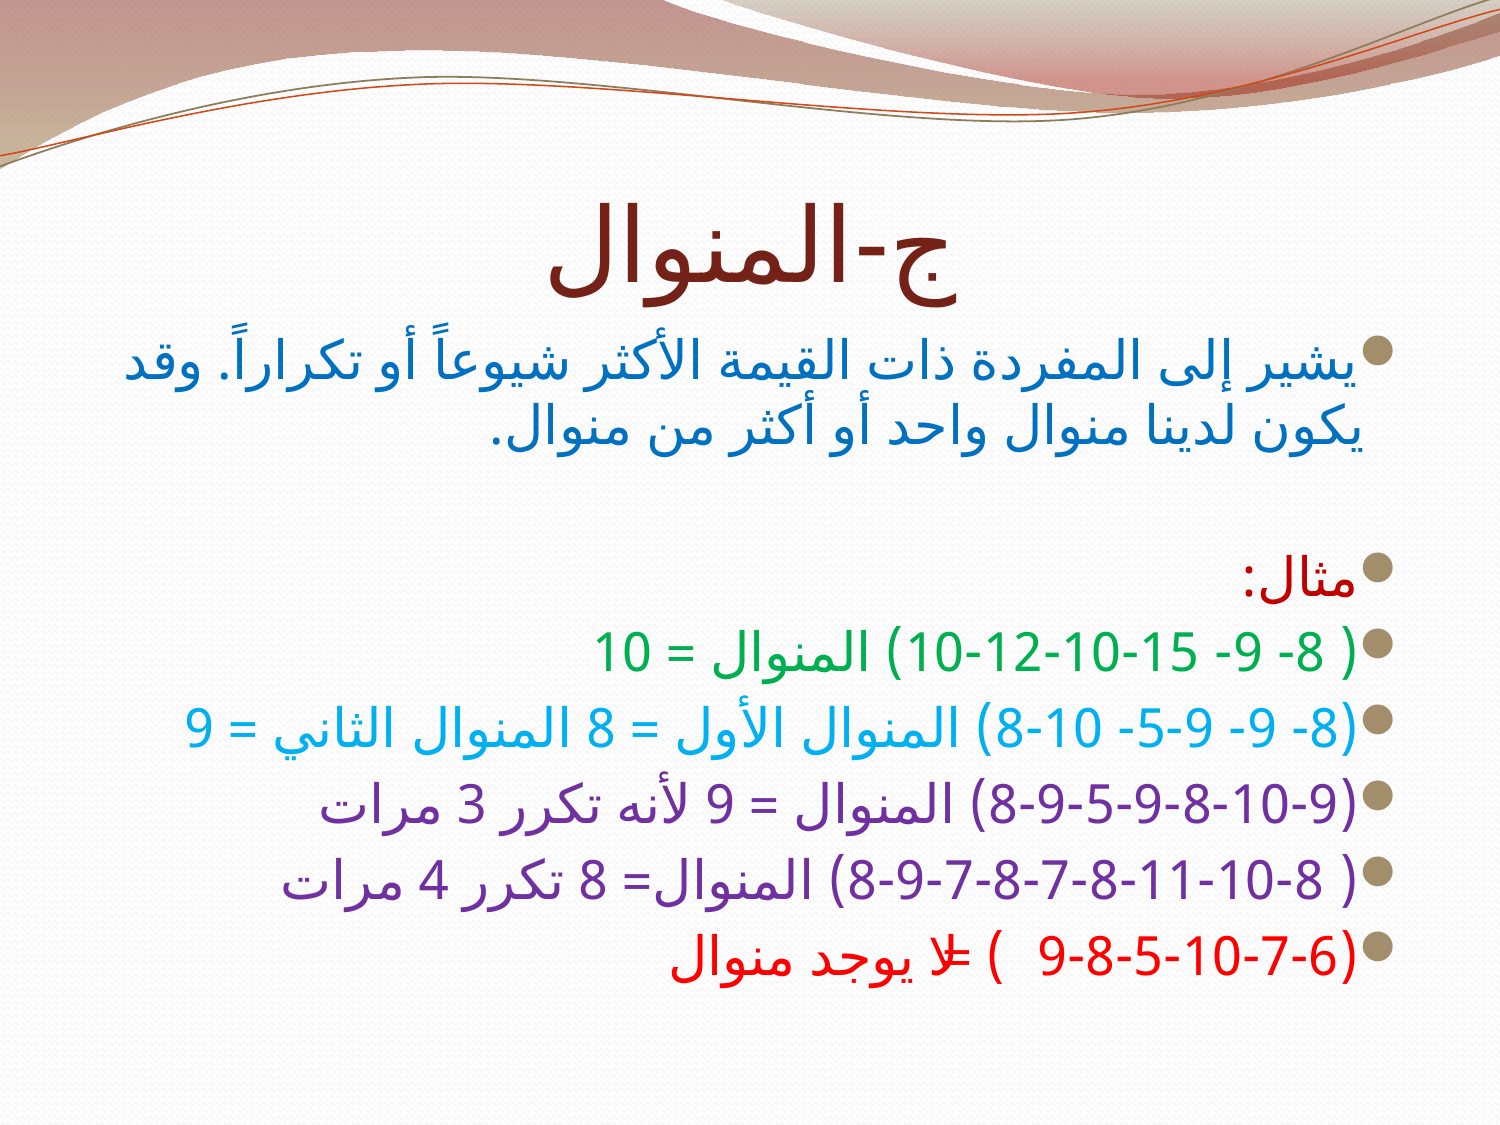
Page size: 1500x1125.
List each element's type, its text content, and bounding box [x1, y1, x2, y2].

list يشير إلى المفردة ذات القيمة الأكثر شيوعاً أو تكراراً. وقد يكون لدينا منوال واحد أو أكثر من منوال. مثال: ( 8- 9- 10-12-10-15) المنوال = 10 (8- 9- 5-9- 8-10) المنوال الأول = 8 المنوال الثاني = 9 (8-9-5-9-8-10-9) المنوال = 9 لأنه تكرر 3 مرات ( 8-9-7-8-7-8-11-10-8) المنوال= 8 تكرر 4 مرات (9-8-5-10-7-6) = لا يوجد منوال [75, 317, 1425, 1038]
title ج-المنوال [75, 115, 1425, 303]
